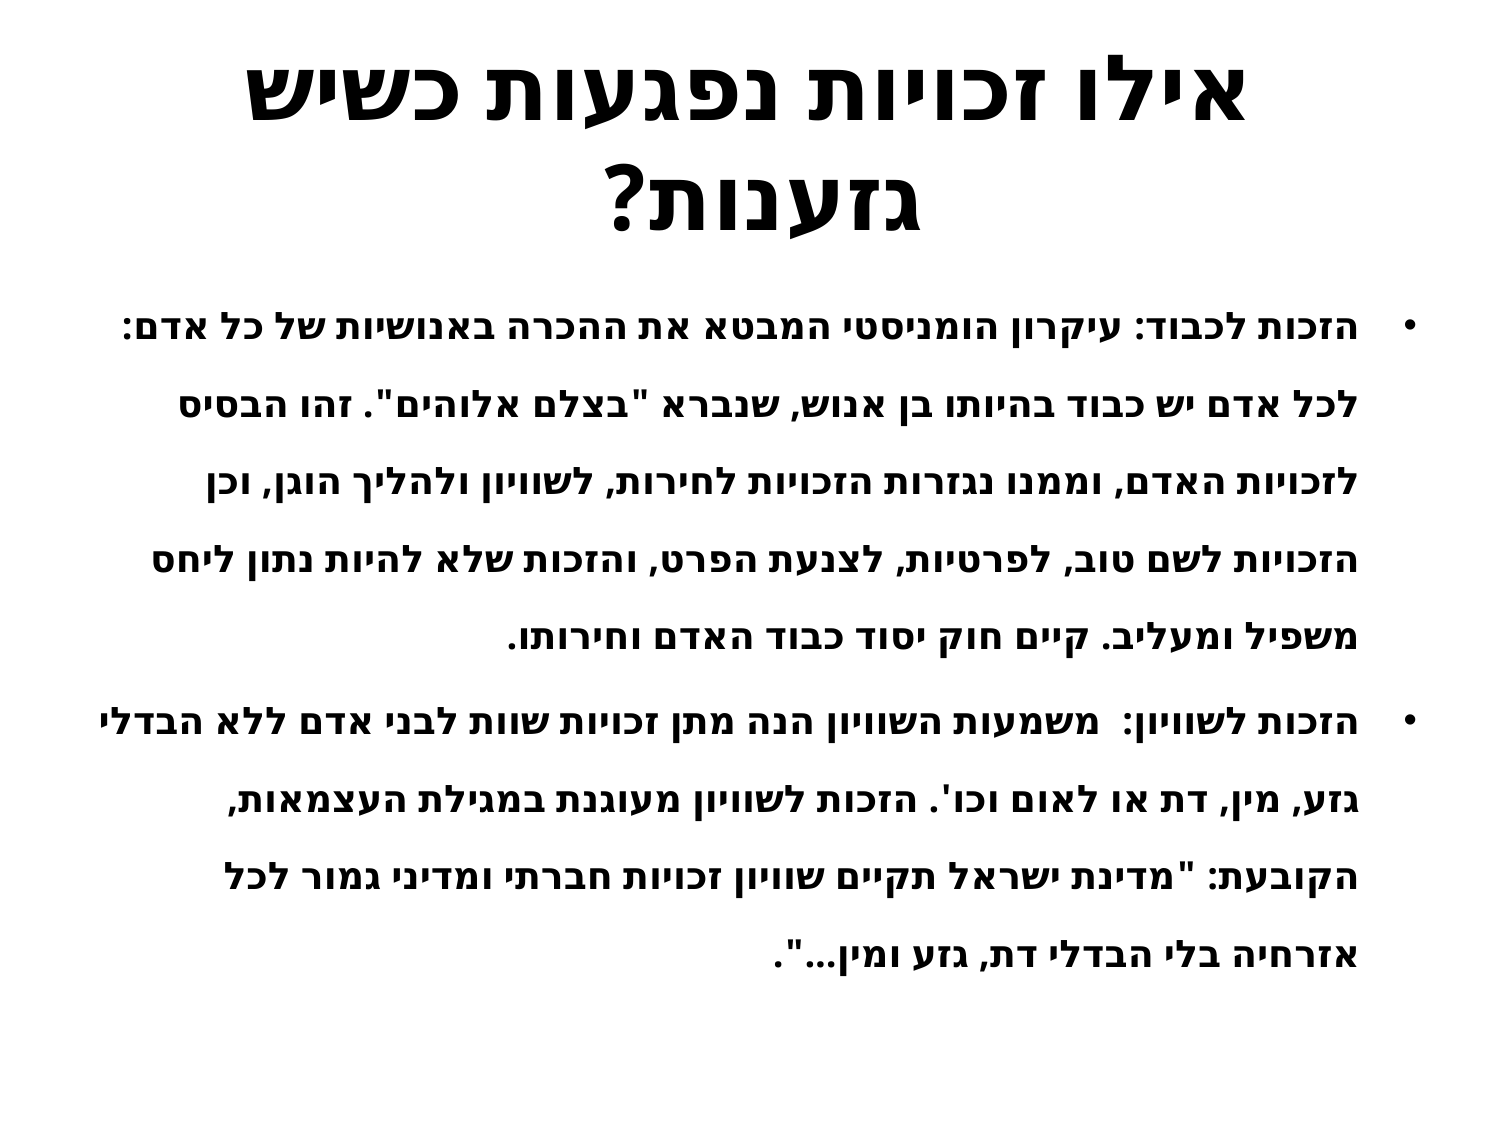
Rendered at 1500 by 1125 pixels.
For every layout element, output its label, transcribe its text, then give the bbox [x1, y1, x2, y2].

list הזכות לכבוד: עיקרון הומניסטי המבטא את ההכרה באנושיות של כל אדם: לכל אדם יש כבוד בהיותו בן אנוש, שנברא "בצלם אלוהים". זהו הבסיס לזכויות האדם, וממנו נגזרות הזכויות לחירות, לשוויון ולהליך הוגן, וכן הזכויות לשם טוב, לפרטיות, לצנעת הפרט, והזכות שלא להיות נתון ליחס משפיל ומעליב. קיים חוק יסוד כבוד האדם וחירותו. הזכות לשוויון: משמעות השוויון הנה מתן זכויות שוות לבני אדם ללא הבדלי גזע, מין, דת או לאום וכו'. הזכות לשוויון מעוגנת במגילת העצמאות, הקובעת: "מדינת ישראל תקיים שוויון זכויות חברתי ומדיני גמור לכל אזרחיה בלי הבדלי דת, גזע ומין...". [75, 262, 1425, 1005]
title אילו זכויות נפגעות כשיש גזענות? [75, 45, 1425, 233]
